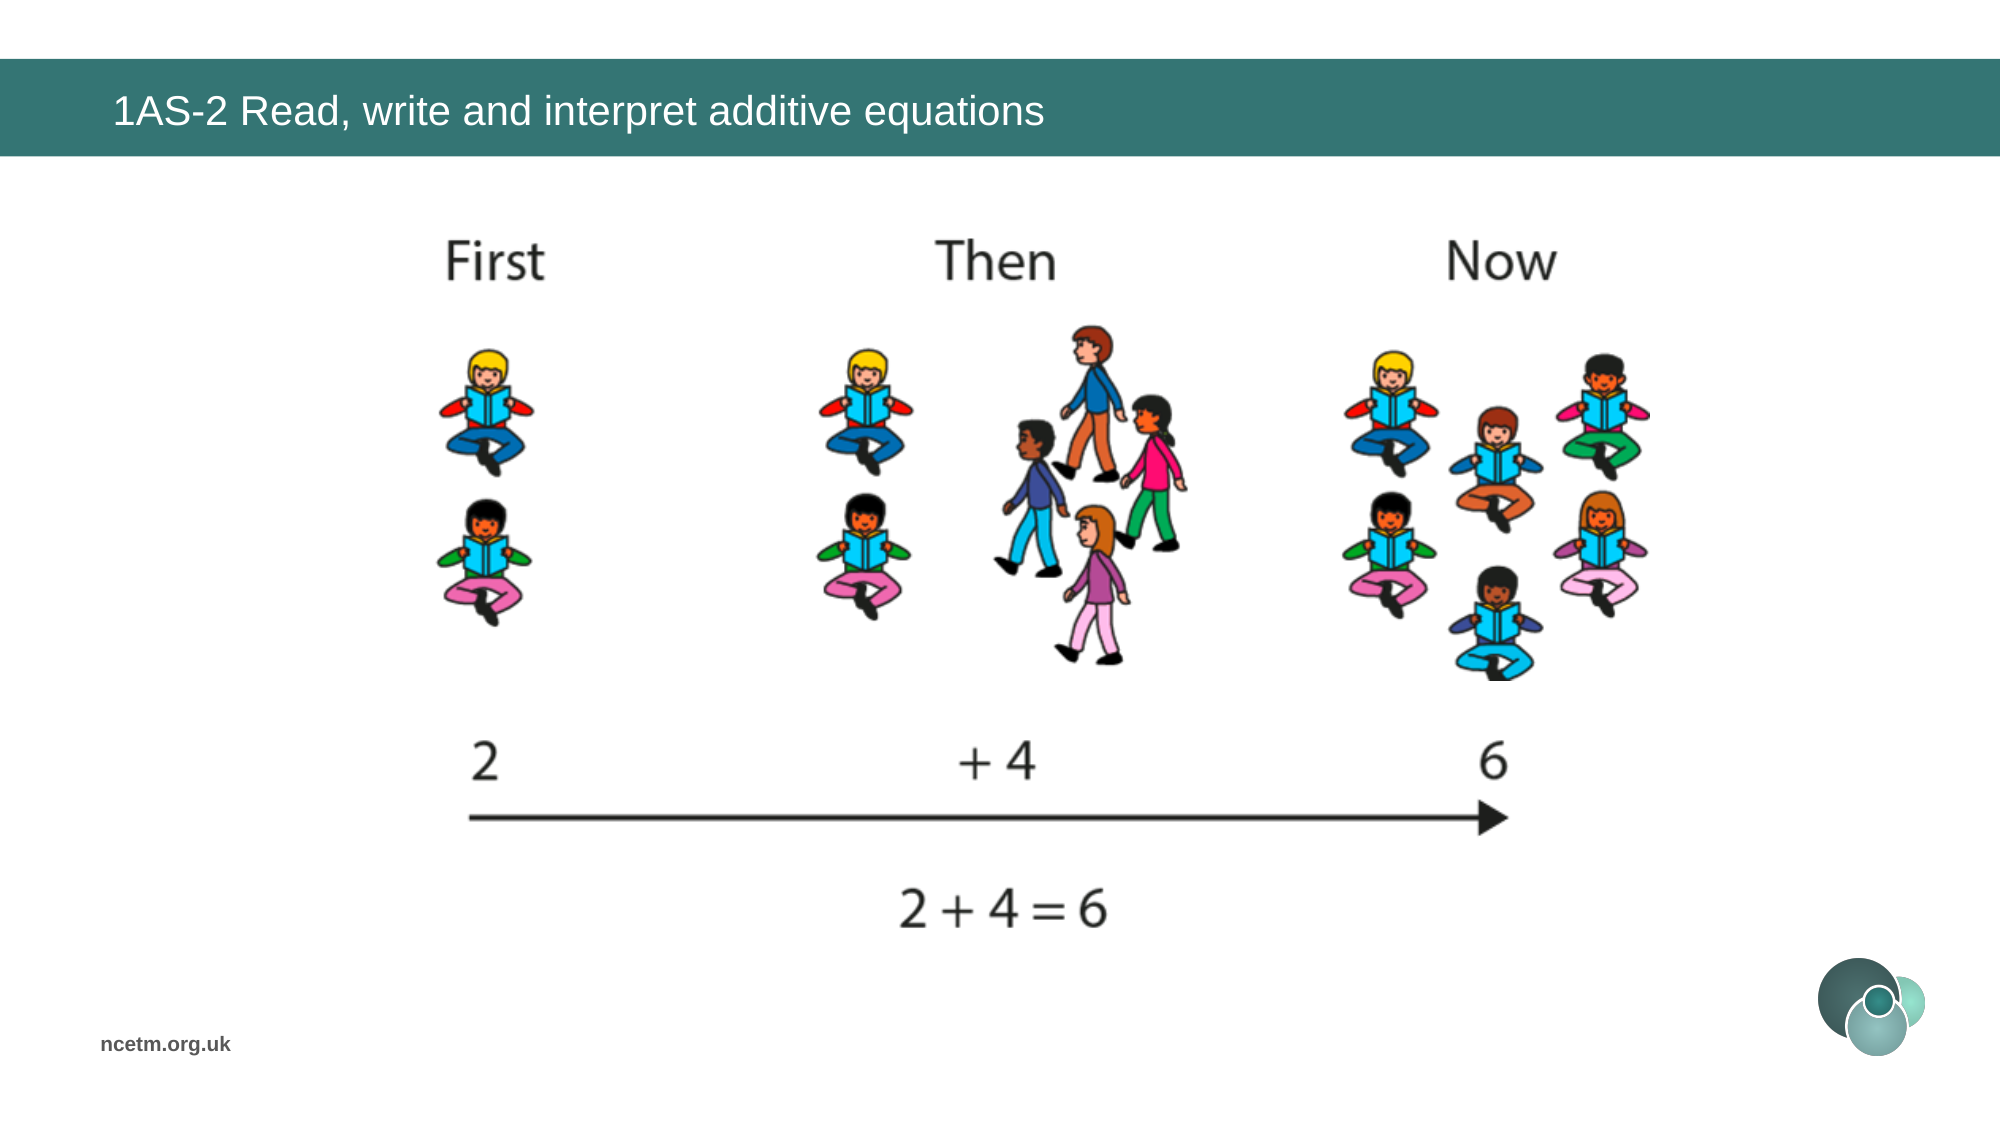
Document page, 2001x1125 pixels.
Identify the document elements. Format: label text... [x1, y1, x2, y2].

picture [287, 739, 1688, 852]
picture [775, 231, 1237, 681]
picture [895, 881, 1121, 941]
picture [1295, 231, 1698, 681]
title 1AS-2 Read, write and interpret additive equations [97, 76, 1945, 147]
picture [352, 231, 623, 646]
picture [1818, 958, 1925, 1056]
